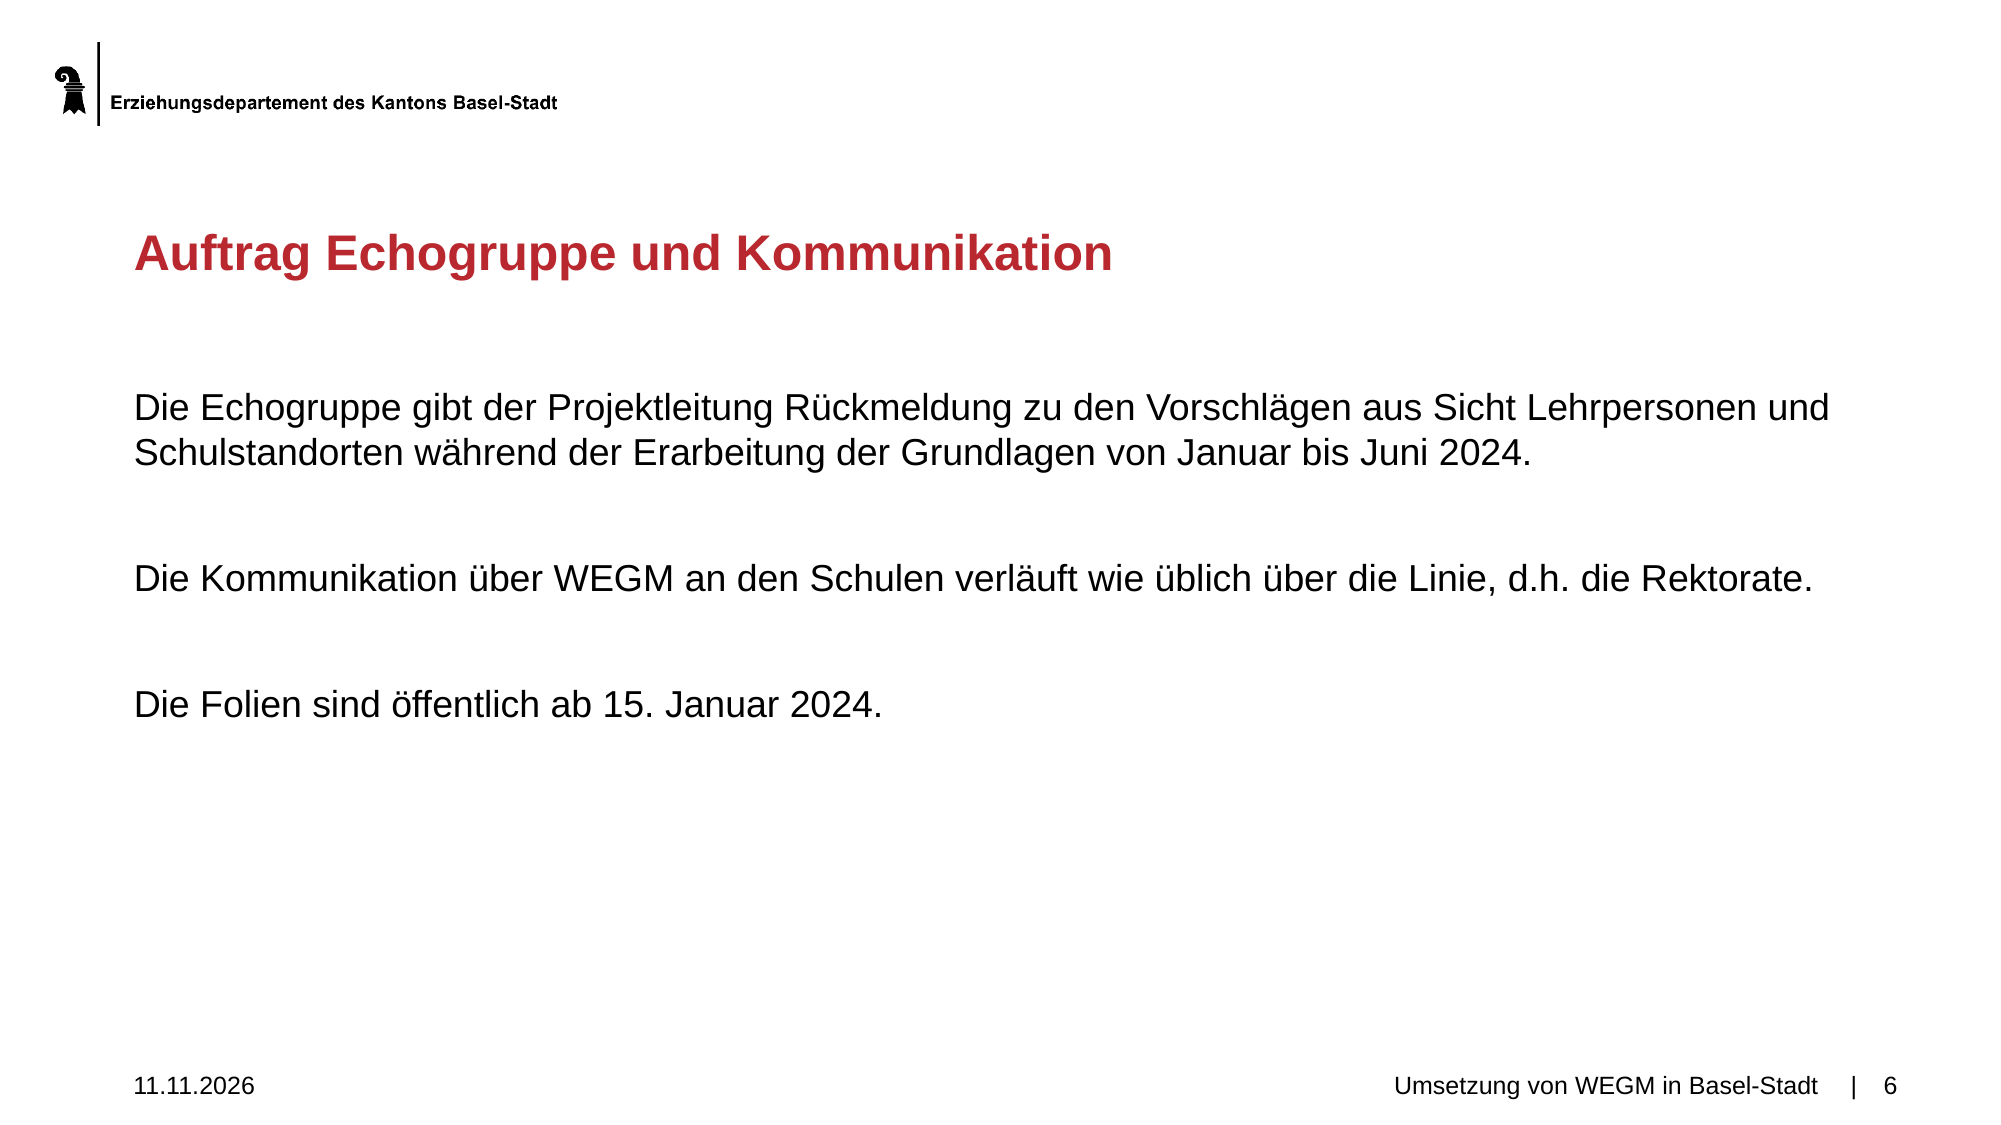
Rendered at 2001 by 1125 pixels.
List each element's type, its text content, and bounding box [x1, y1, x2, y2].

list Die Echogruppe gibt der Projektleitung Rückmeldung zu den Vorschlägen aus Sicht Lehrpersonen und Schulstandorten während der Erarbeitung der Grundlagen von Januar bis Juni 2024. Die Kommunikation über WEGM an den Schulen verläuft wie üblich über die Linie, d.h. die Rektorate. Die Folien sind öffentlich ab 15. Januar 2024. [133, 320, 1914, 1018]
title Auftrag Echogruppe und Kommunikation [133, 219, 1914, 281]
slide_number | 6 [1850, 1064, 2000, 1125]
footer Umsetzung von WEGM in Basel-Stadt [598, 1064, 1820, 1125]
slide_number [133, 1064, 567, 1125]
picture [54, 42, 557, 126]
